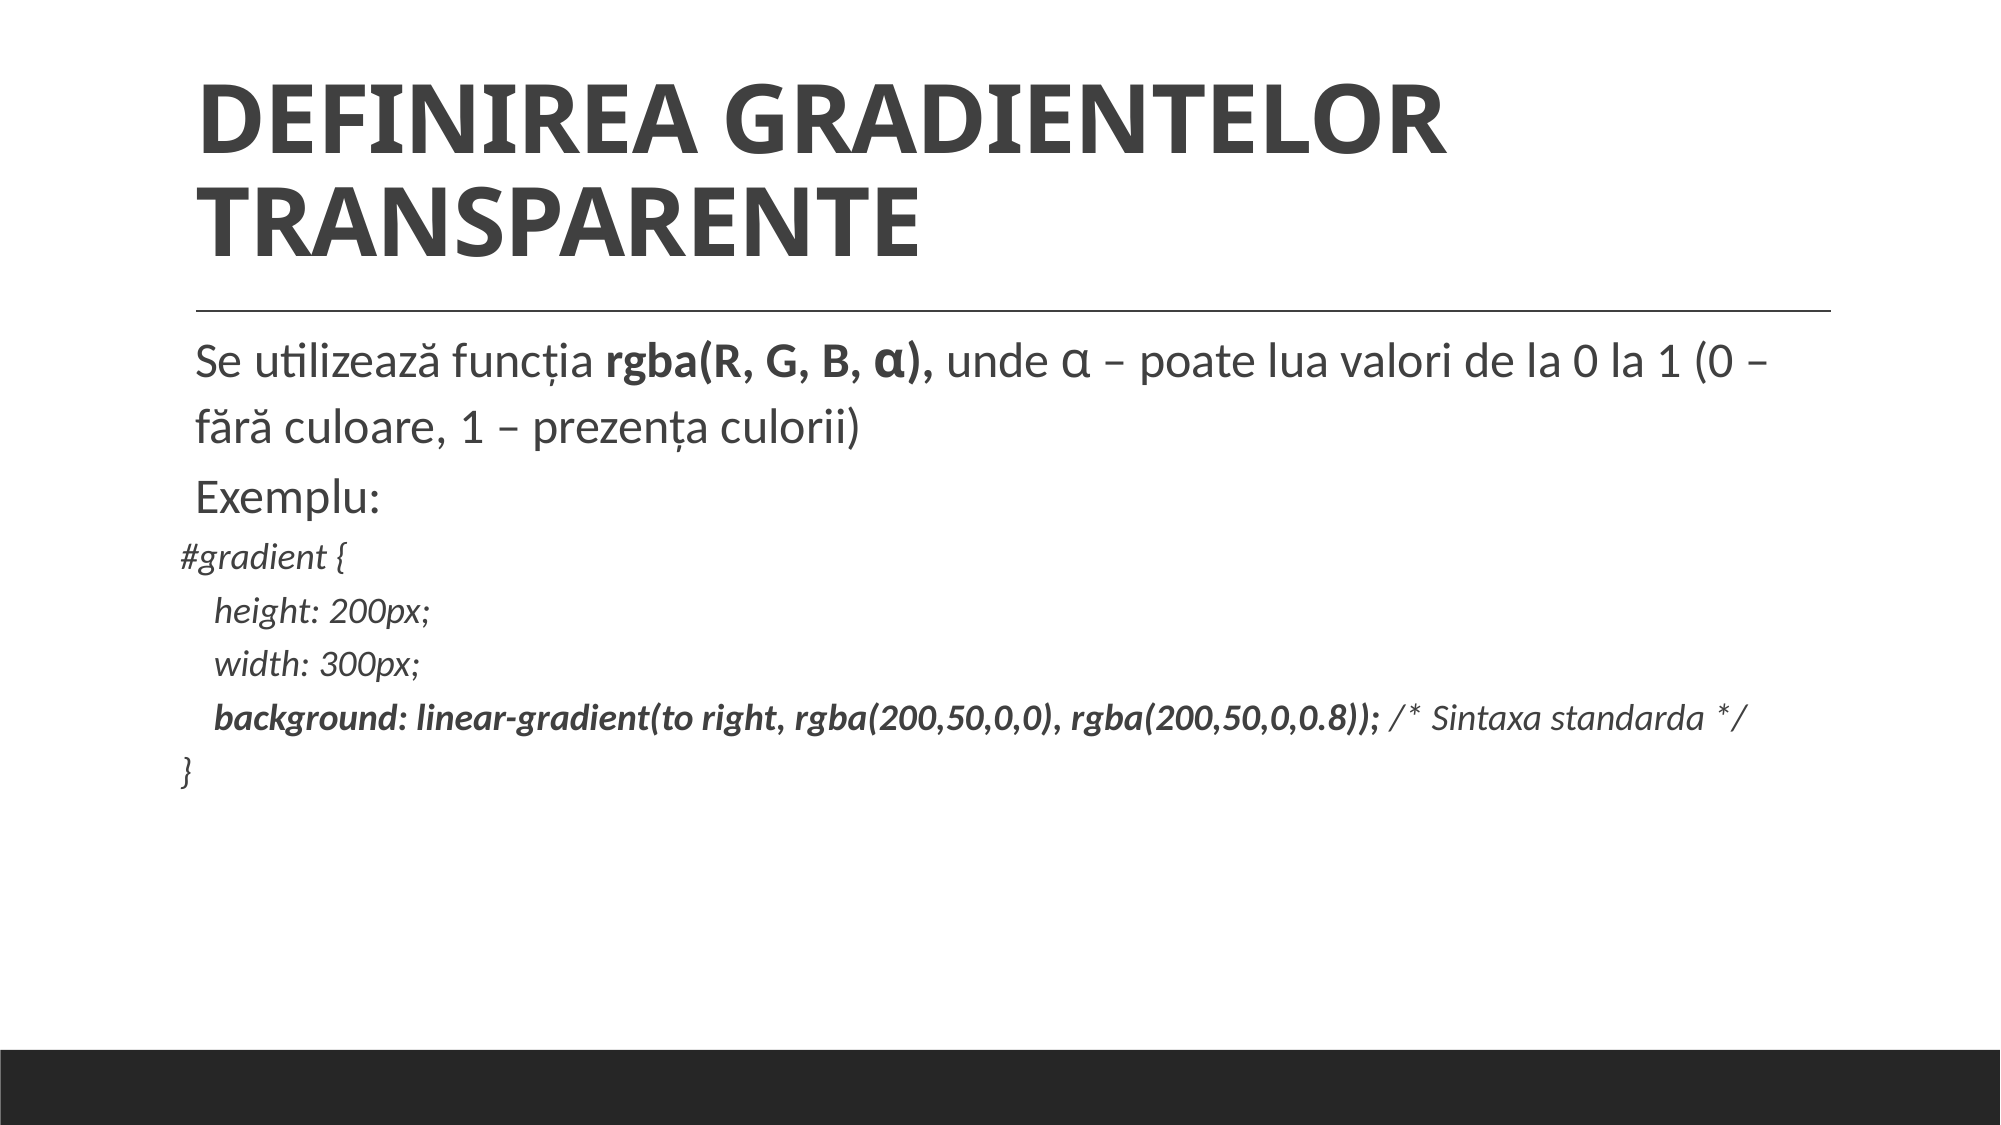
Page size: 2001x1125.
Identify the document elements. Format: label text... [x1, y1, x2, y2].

list Se utilizează funcţia rgba(R, G, B, α), unde α – poate lua valori de la 0 la 1 (0 – fără culoare, 1 – prezenţa culorii) Exemplu: #gradient { height: 200px; width: 300px; background: linear-gradient(to right, rgba(200,50,0,0), rgba(200,50,0,0.8)); /* Sintaxa standarda */ } [180, 313, 1854, 1009]
title DEFINIREA GRADIENTELOR TRANSPARENTE [180, 47, 1830, 285]
